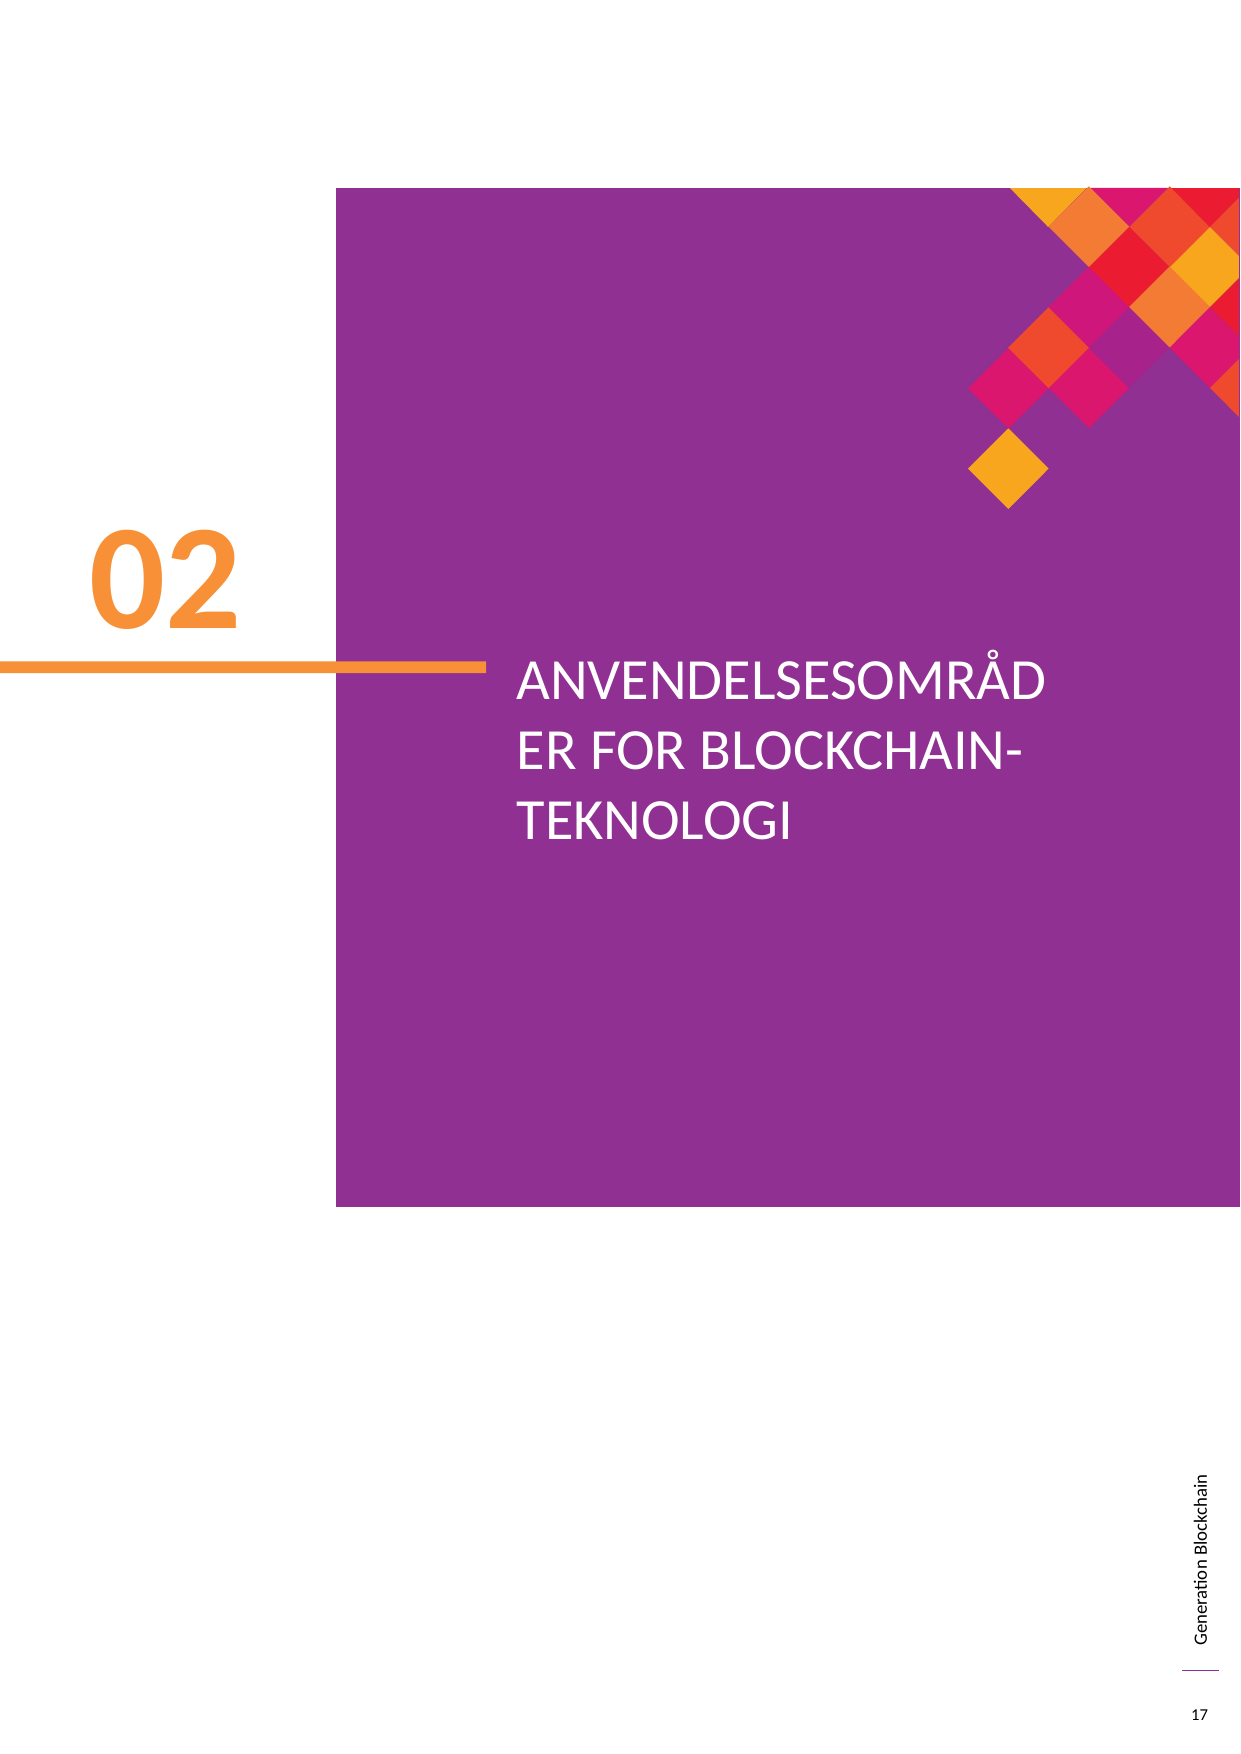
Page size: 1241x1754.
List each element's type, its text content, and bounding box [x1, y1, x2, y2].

list 02 [74, 471, 375, 727]
list ANVENDELSESOMRÅDER FOR BLOCKCHAIN-TEKNOLOGI [501, 634, 1074, 951]
slide_number 17 [1170, 1692, 1229, 1736]
